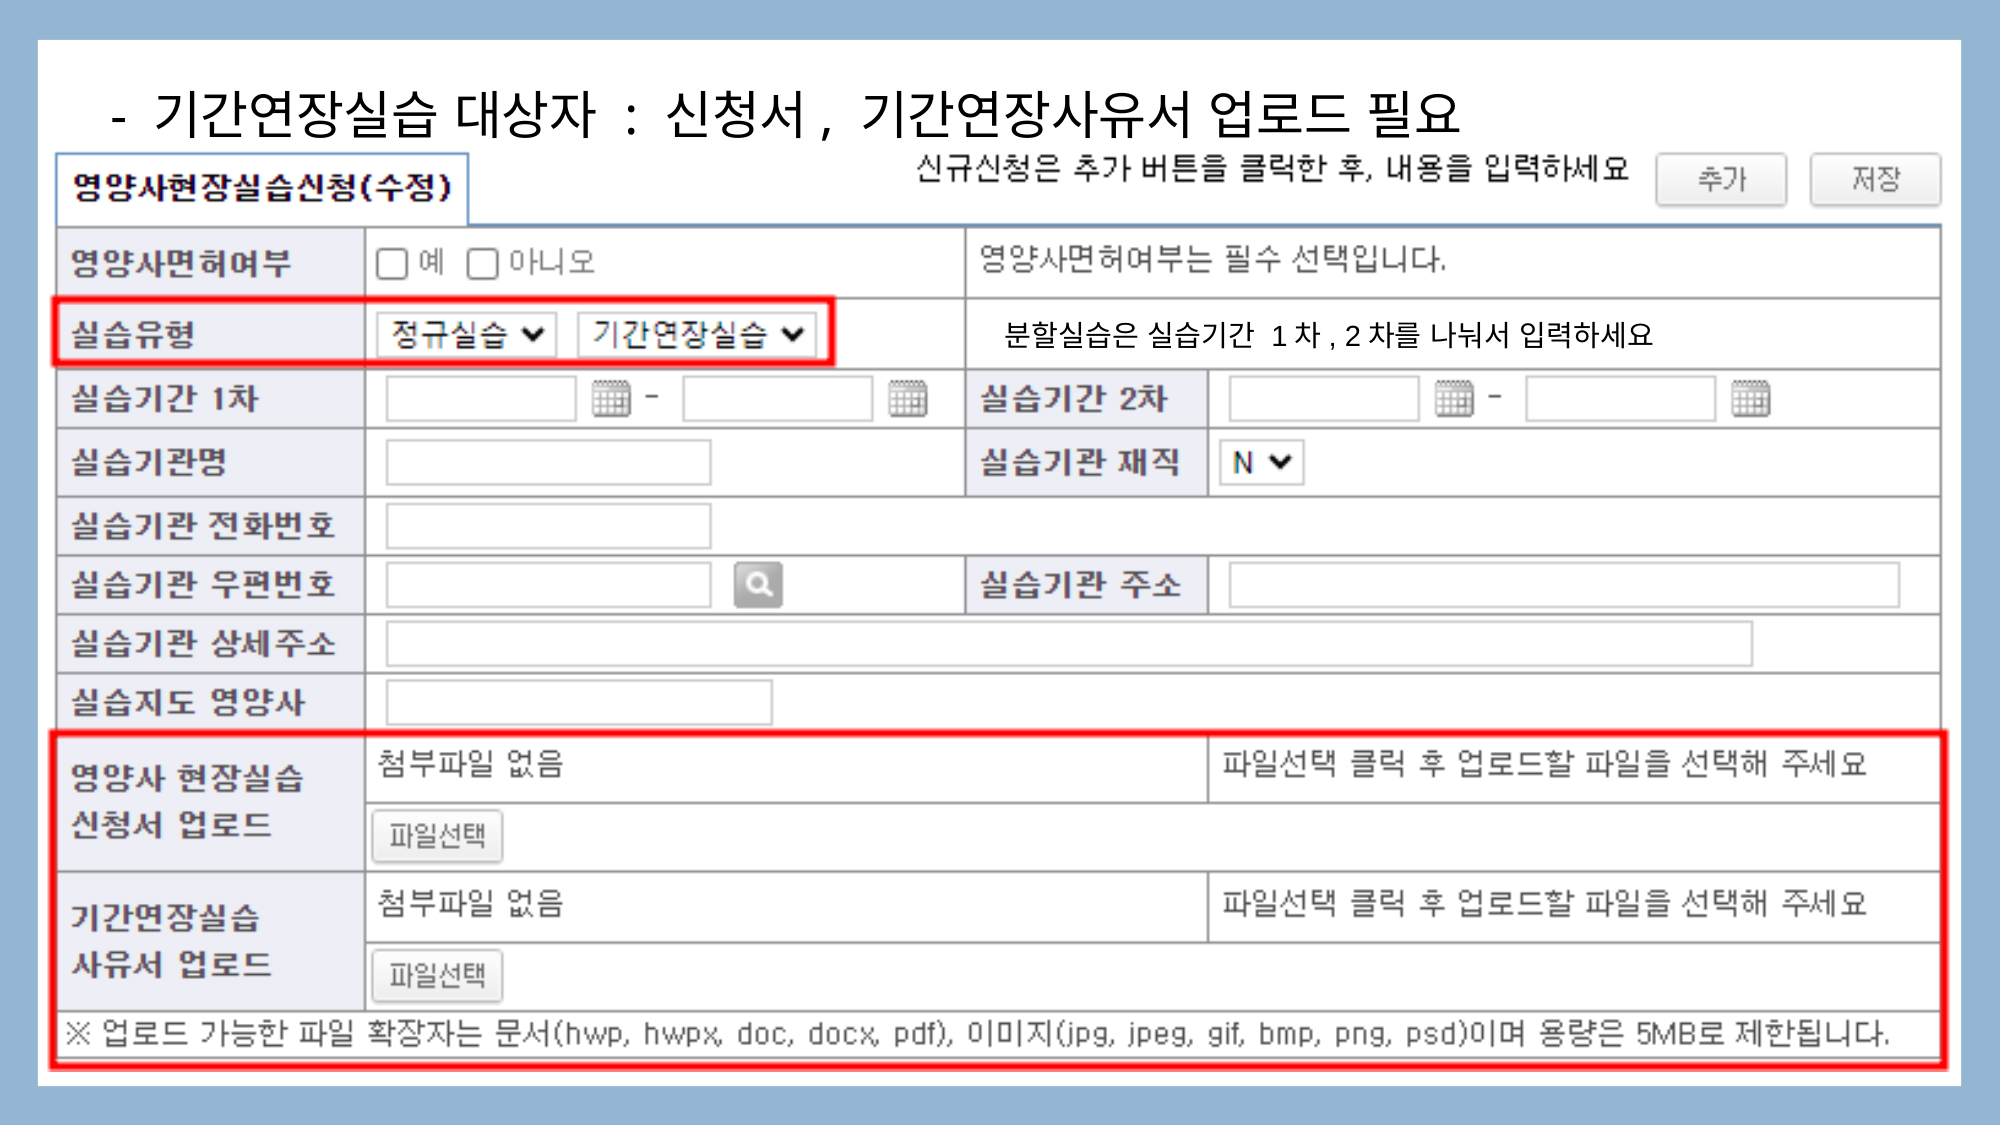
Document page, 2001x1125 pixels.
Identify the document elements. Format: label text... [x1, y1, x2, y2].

picture [46, 135, 1955, 1072]
text_box - 기간연장실습 대상자 : 신청서, 기간연장사유서 업로드 필요 [95, 43, 1477, 133]
